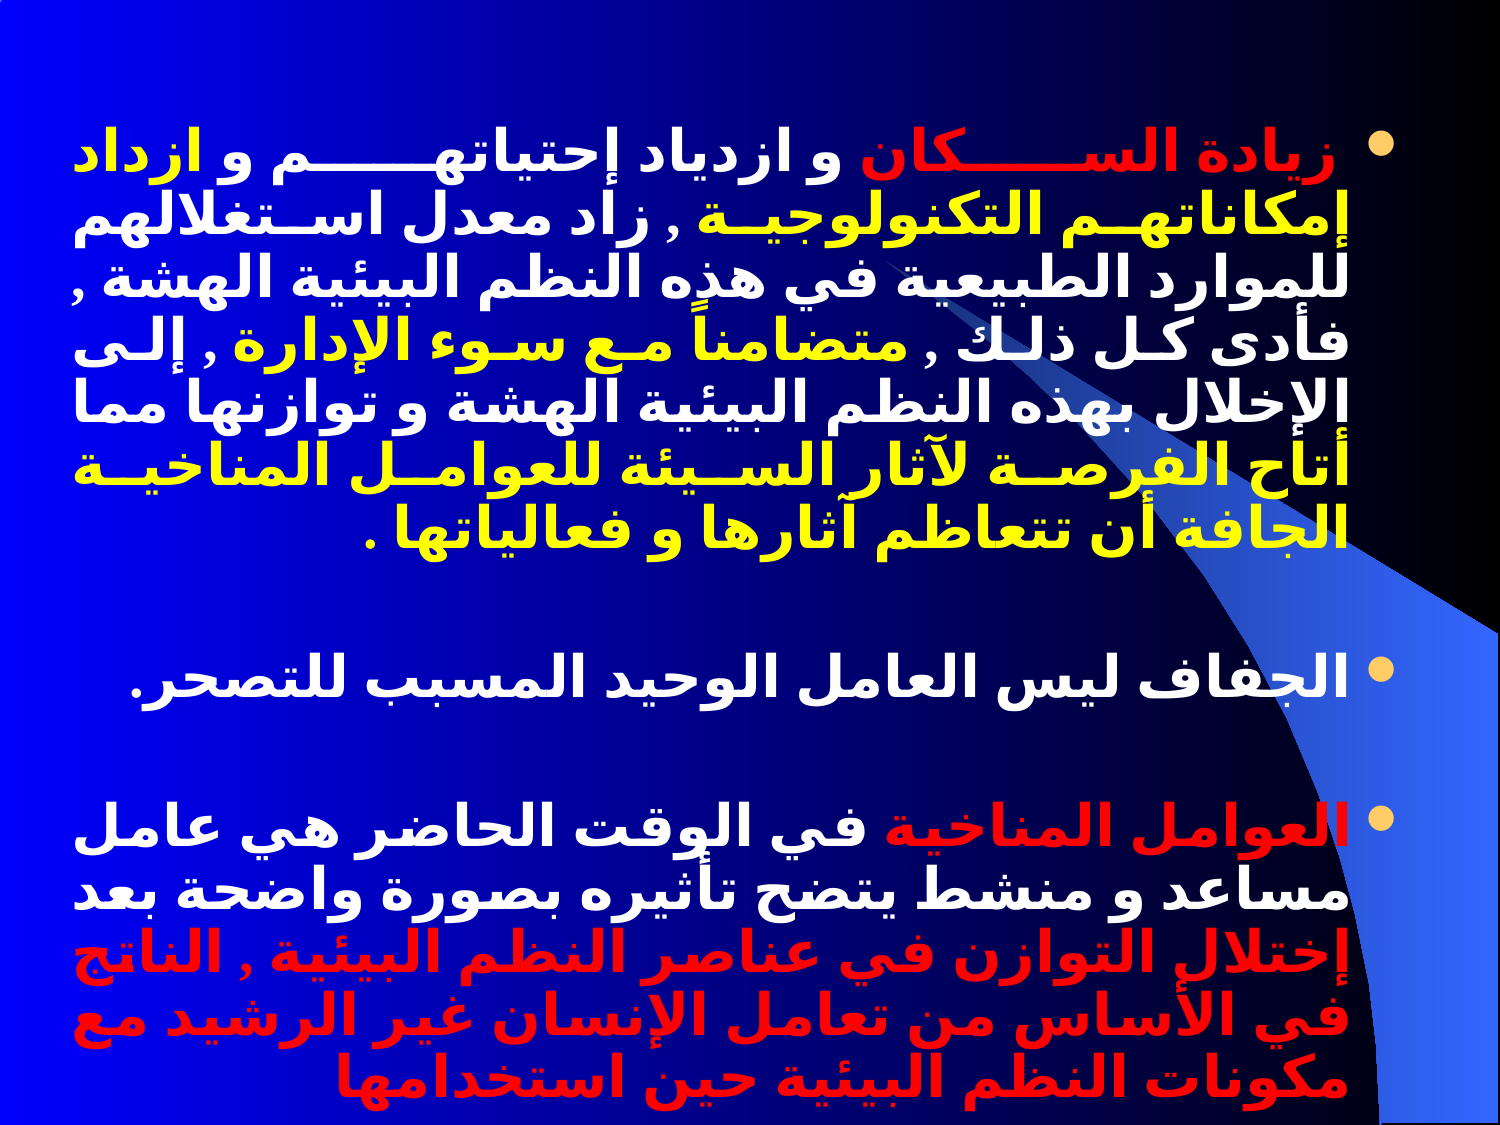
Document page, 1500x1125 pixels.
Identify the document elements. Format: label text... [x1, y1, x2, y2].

list زيادة السكان و ازدياد إحتياتهم و ازداد إمكاناتهم التكنولوجية , زاد معدل استغلالهم للموارد الطبيعية في هذه النظم البيئية الهشة , فأدى كل ذلك , متضامناً مع سوء الإدارة , إلى الإخلال بهذه النظم البيئية الهشة و توازنها مما أتاح الفرصة لآثار السيئة للعوامل المناخية الجافة أن تتعاظم آثارها و فعالياتها . الجفاف ليس العامل الوحيد المسبب للتصحر. العوامل المناخية في الوقت الحاضر هي عامل مساعد و منشط يتضح تأثيره بصورة واضحة بعد إختلال التوازن في عناصر النظم البيئية , الناتج في الأساس من تعامل الإنسان غير الرشيد مع مكونات النظم البيئية حين استخدامها [41, 113, 1439, 1125]
